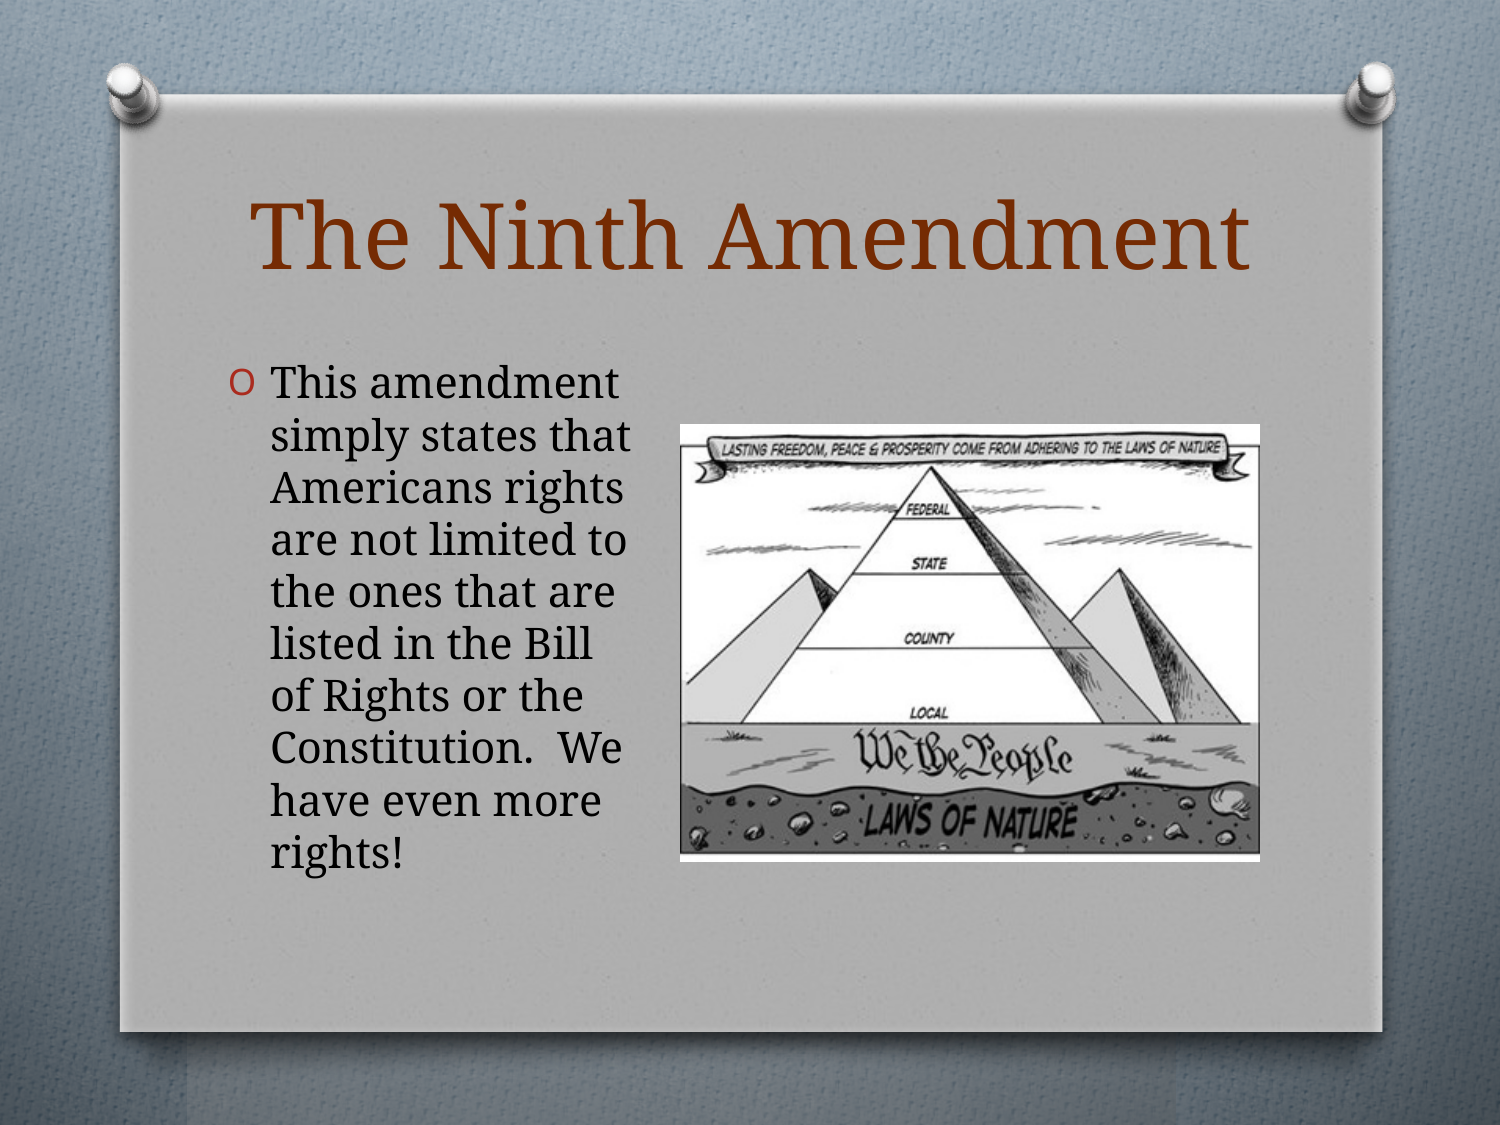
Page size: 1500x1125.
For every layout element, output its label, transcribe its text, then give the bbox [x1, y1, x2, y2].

picture [75, 29, 198, 153]
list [680, 424, 1260, 863]
picture [1317, 35, 1439, 156]
list This amendment simply states that Americans rights are not limited to the ones that are listed in the Bill of Rights or the Constitution. We have even more rights! [213, 348, 650, 939]
title The Ninth Amendment [179, 134, 1323, 332]
